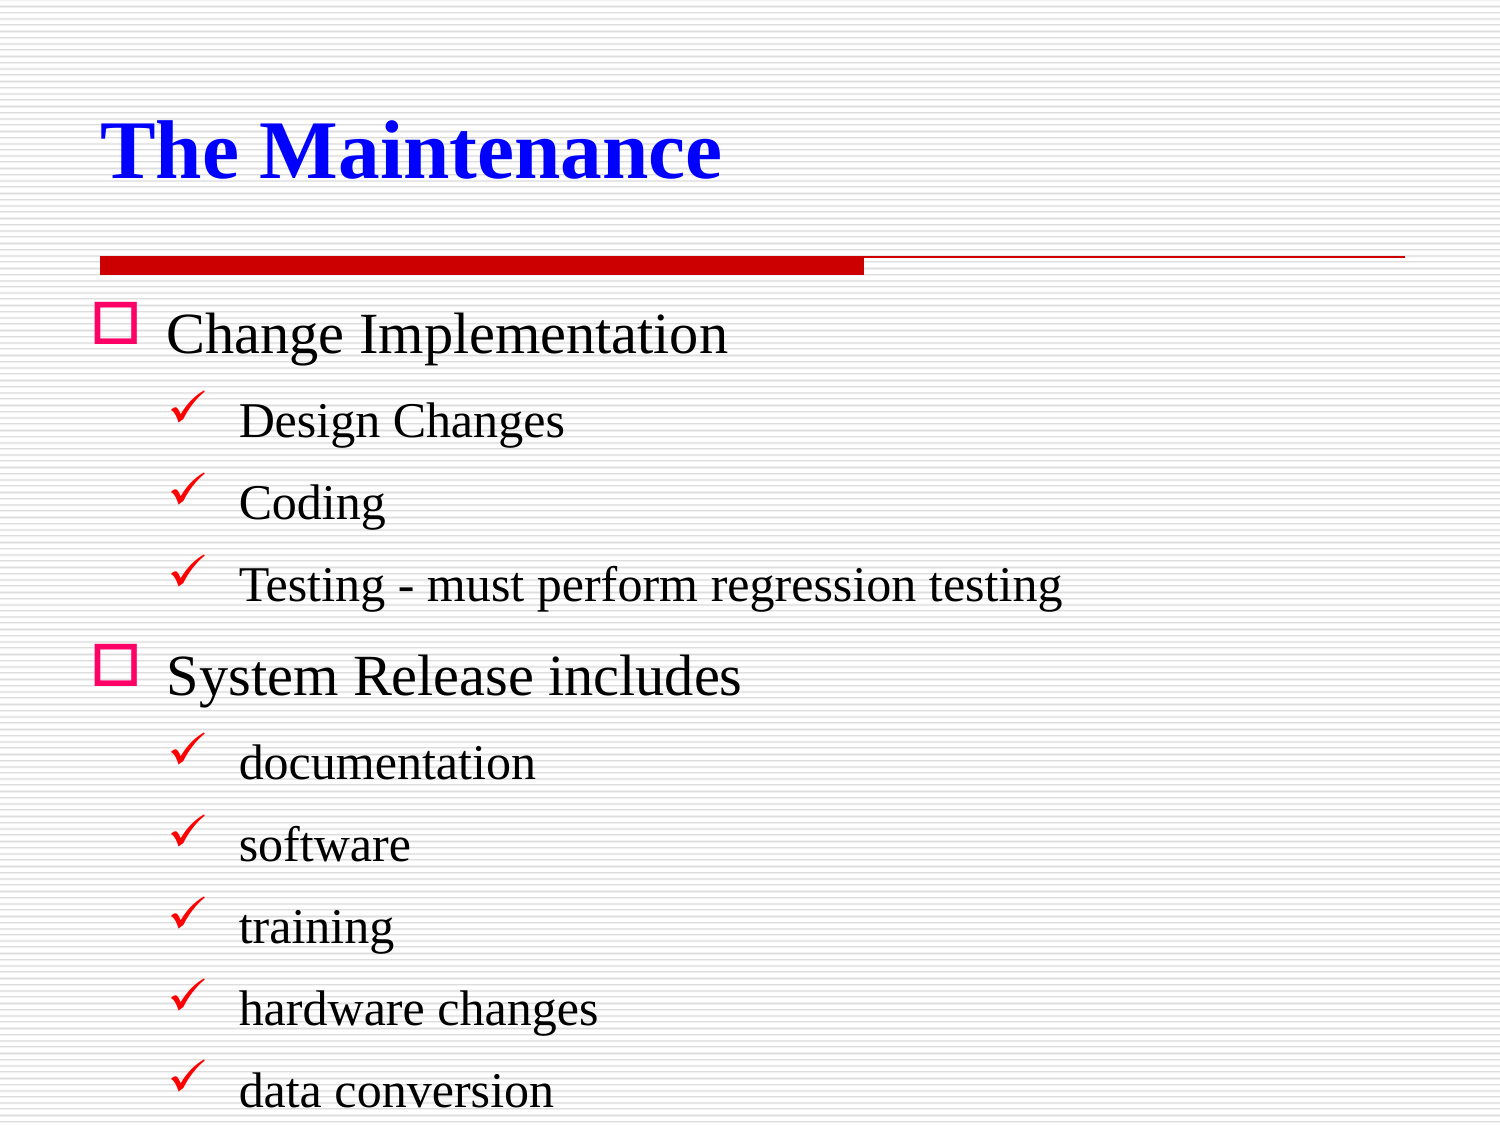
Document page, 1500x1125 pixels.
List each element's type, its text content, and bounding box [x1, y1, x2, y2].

text_box Change Implementation Design Changes Coding Testing - must perform regression testing System Release includes documentation software training hardware changes data conversion [74, 274, 1438, 1125]
picture [0, 0, 1500, 1125]
text_box The Maintenance [85, 82, 1424, 208]
